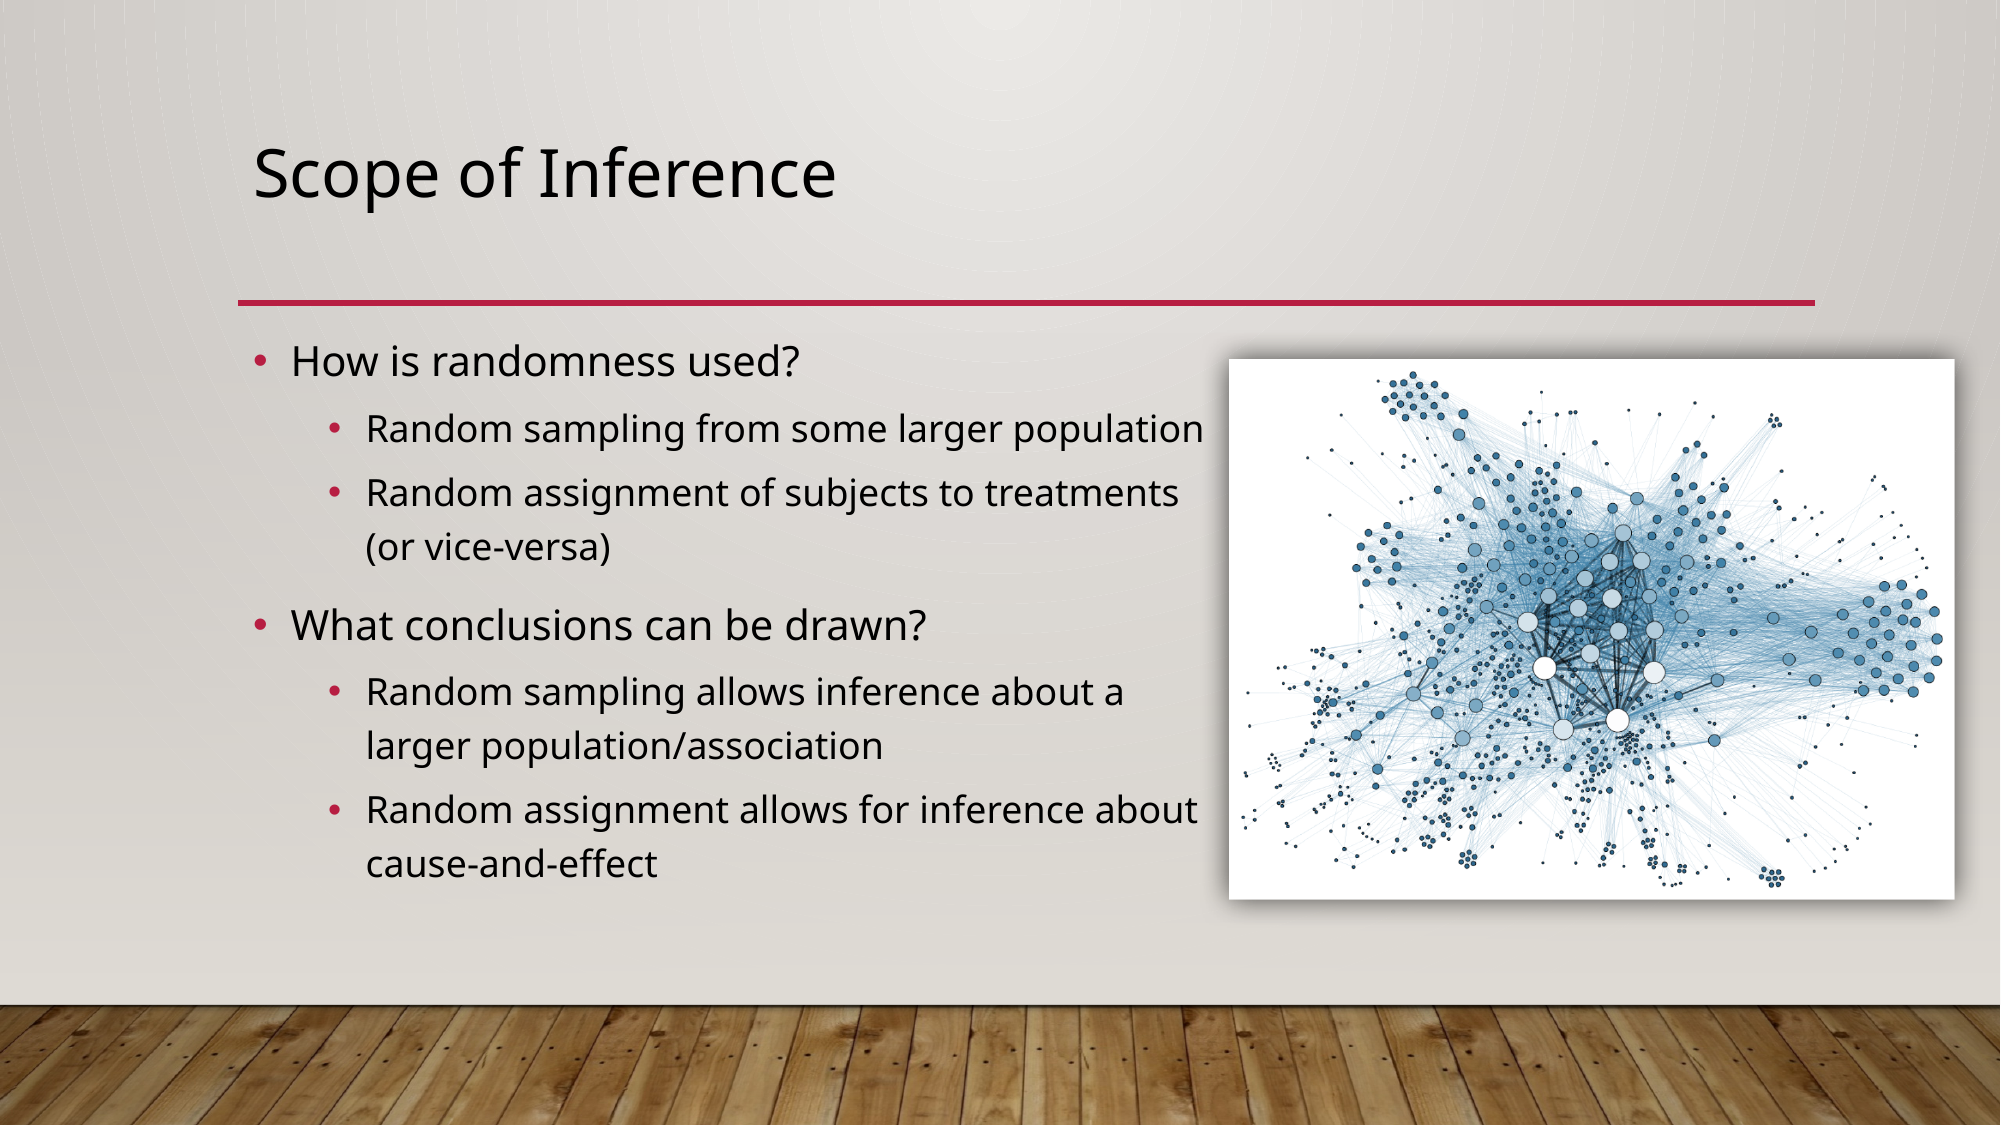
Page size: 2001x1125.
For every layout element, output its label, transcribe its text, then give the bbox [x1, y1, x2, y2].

picture [1229, 359, 1956, 901]
list How is randomness used? Random sampling from some larger population Random assignment of subjects to treatments (or vice-versa) What conclusions can be drawn? Random sampling allows inference about a larger population/association Random assignment allows for inference about cause-and-effect [238, 317, 1230, 980]
picture [0, 1005, 2000, 1125]
title Scope of Inference [238, 131, 1814, 305]
